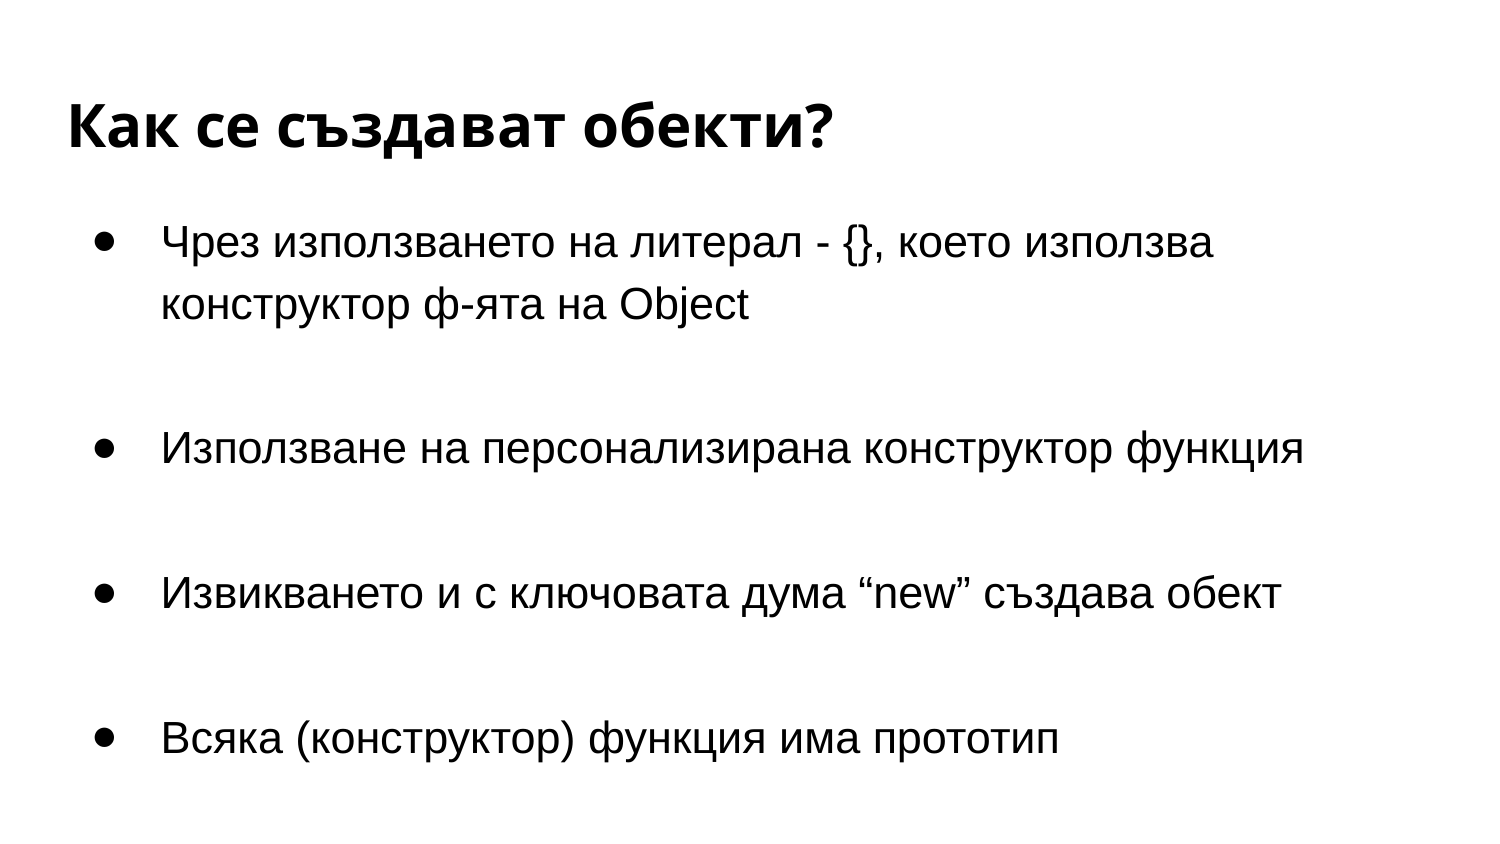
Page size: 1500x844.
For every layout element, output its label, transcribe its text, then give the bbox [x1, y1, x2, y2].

list Чрез използването на литерал - {}, което използва конструктор ф-ята на Object Използване на персонализирана конструктор функция Извикването и с ключовата дума “new” създава обект Всяка (конструктор) функция има прототип [51, 189, 1449, 803]
title Как се създават обекти? [51, 72, 1449, 176]
